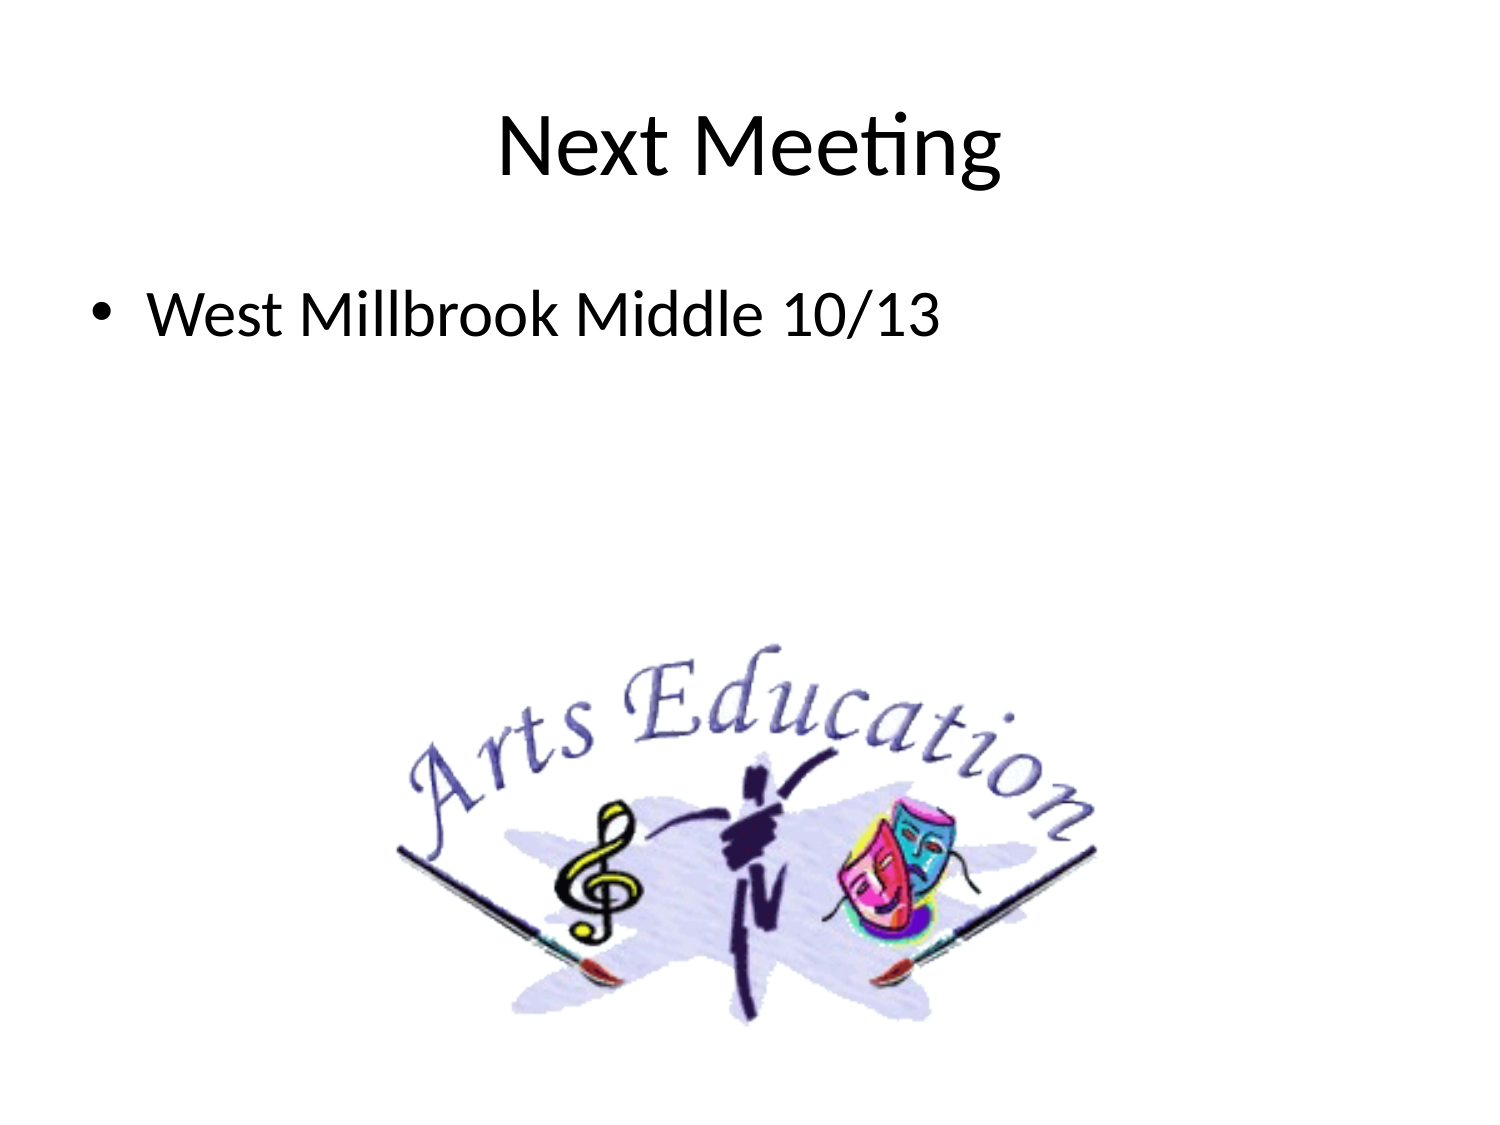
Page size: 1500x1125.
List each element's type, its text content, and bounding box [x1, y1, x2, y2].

picture [387, 634, 1113, 1040]
title Next Meeting [75, 45, 1425, 233]
list West Millbrook Middle 10/13 [75, 262, 1425, 1005]
